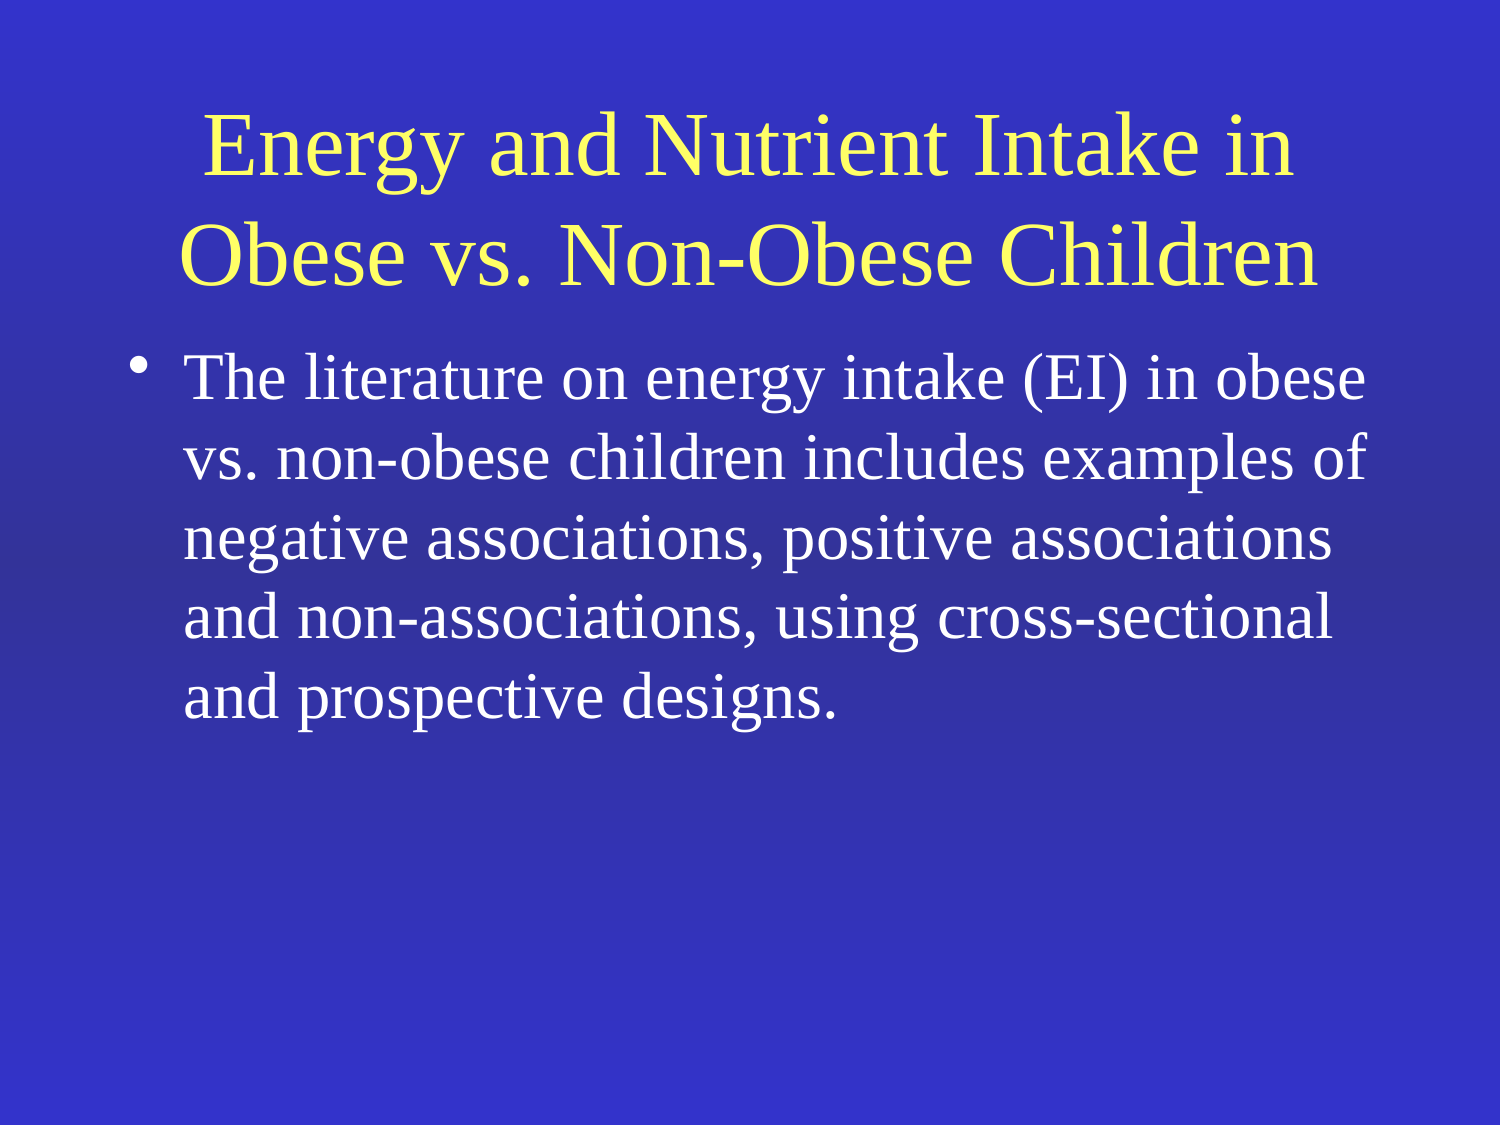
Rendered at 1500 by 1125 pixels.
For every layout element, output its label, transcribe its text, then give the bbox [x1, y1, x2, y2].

title Energy and Nutrient Intake in Obese vs. Non-Obese Children [112, 99, 1388, 288]
list The literature on energy intake (EI) in obese vs. non-obese children includes examples of negative associations, positive associations and non-associations, using cross-sectional and prospective designs. [112, 324, 1388, 1001]
